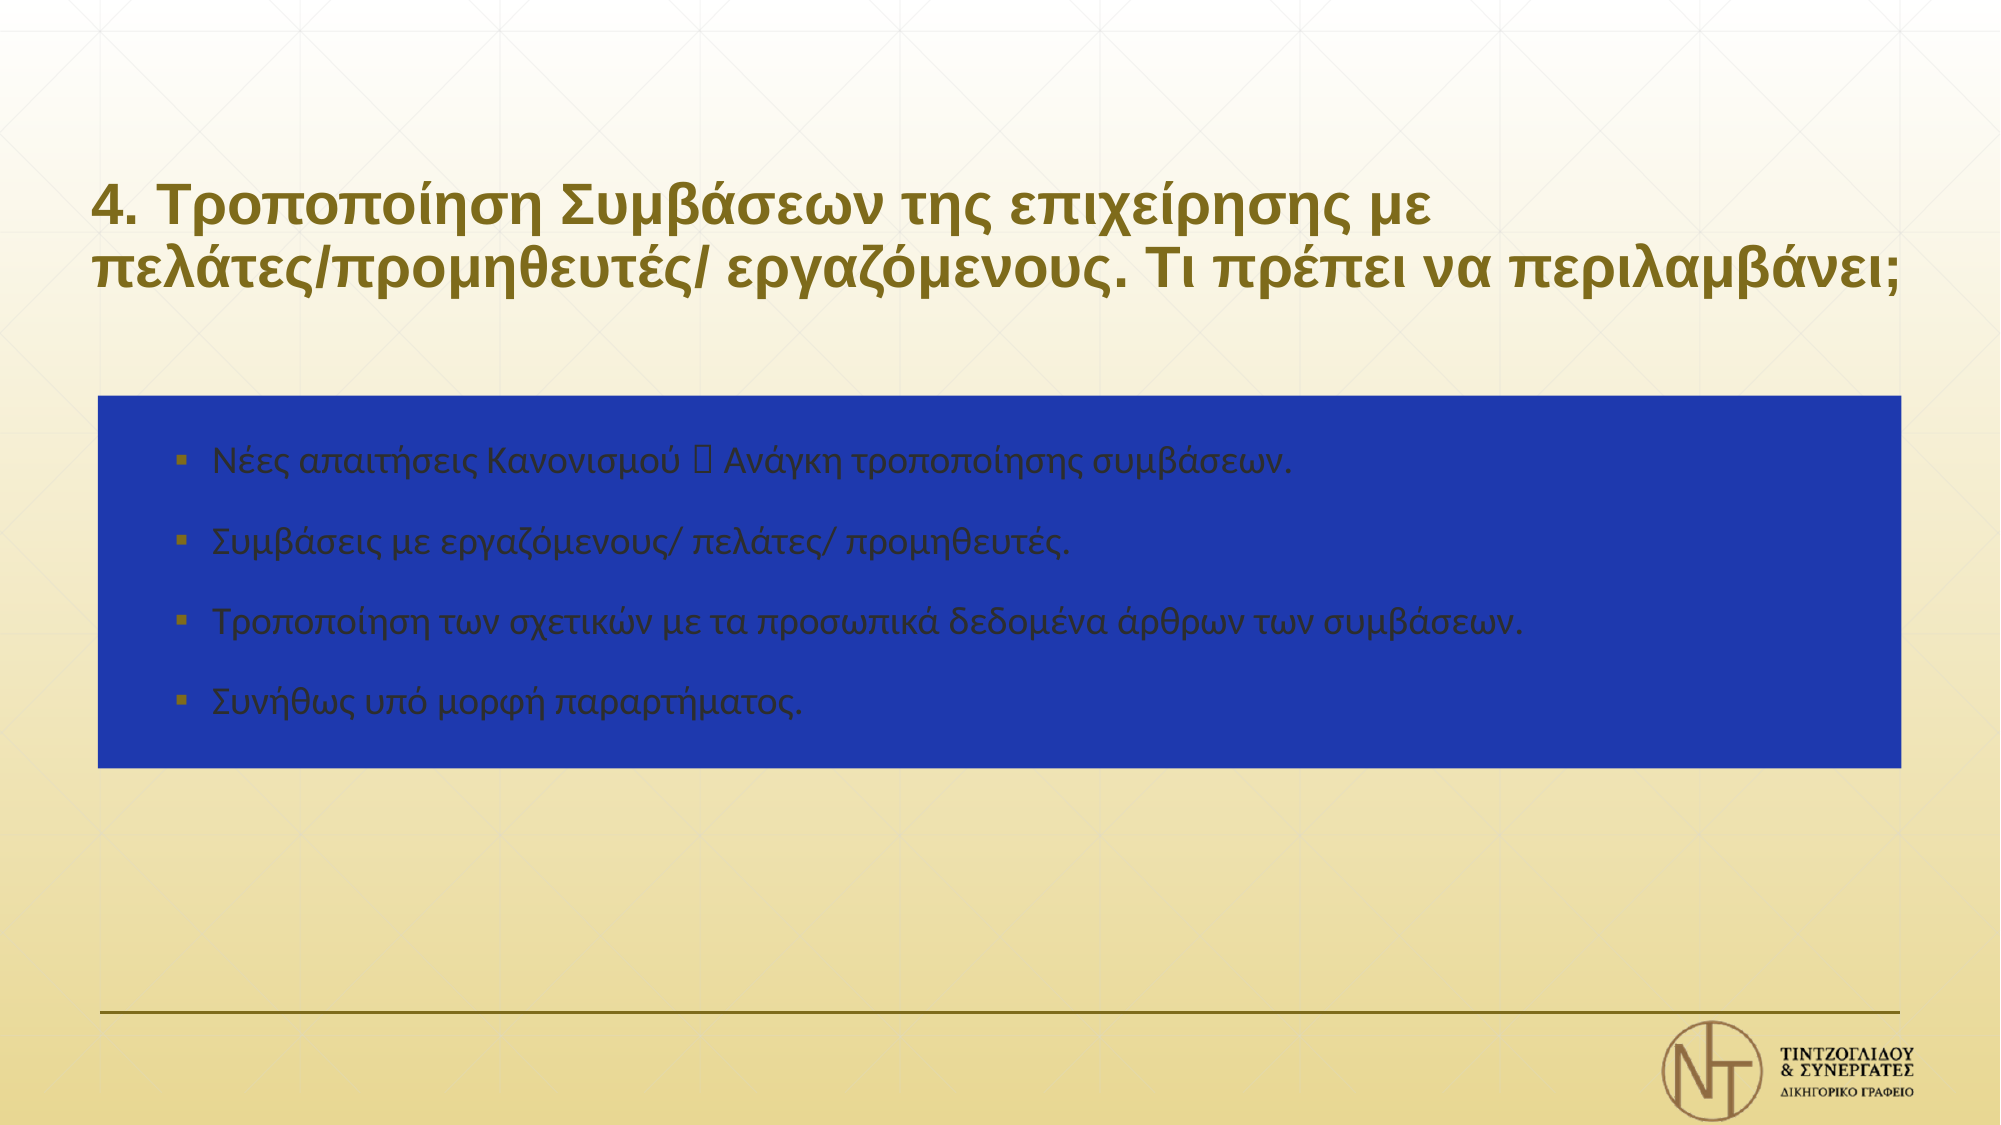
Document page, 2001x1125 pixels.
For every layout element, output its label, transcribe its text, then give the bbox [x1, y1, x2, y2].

text_box [97, 395, 1902, 770]
picture [1661, 1020, 1914, 1122]
text_box Νέες απαιτήσεις Κανονισμού  Ανάγκη τροποποίησης συμβάσεων. Συμβάσεις με εργαζόμενους/ πελάτες/ προμηθευτές. Τροποποίηση των σχετικών με τα προσωπικά δεδομένα άρθρων των συμβάσεων. Συνήθως υπό μορφή παραρτήματος. [159, 432, 1848, 732]
text_box 4. Τροποποίηση Συμβάσεων της επιχείρησης με πελάτες/προμηθευτές/ εργαζόμενους. Τι πρέπει να περιλαμβάνει; [76, 115, 1968, 308]
